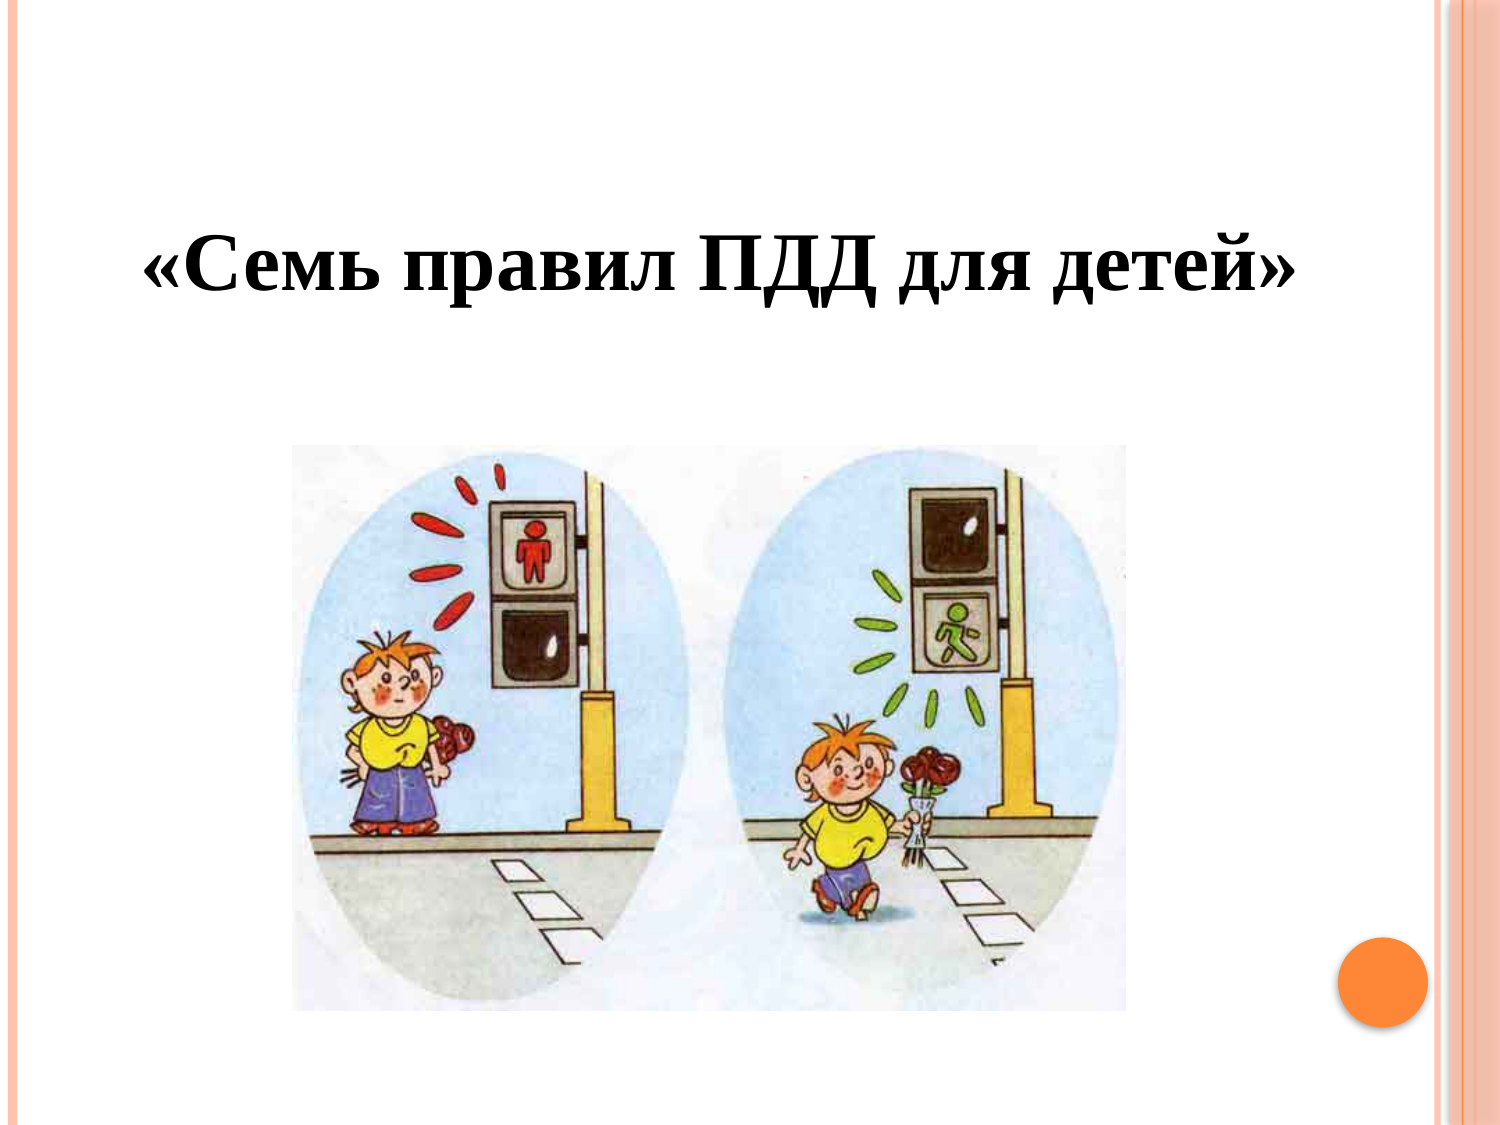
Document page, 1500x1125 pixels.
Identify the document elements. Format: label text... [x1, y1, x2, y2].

picture [292, 444, 1127, 1012]
text_box «Семь правил ПДД для детей» [105, 199, 1336, 314]
